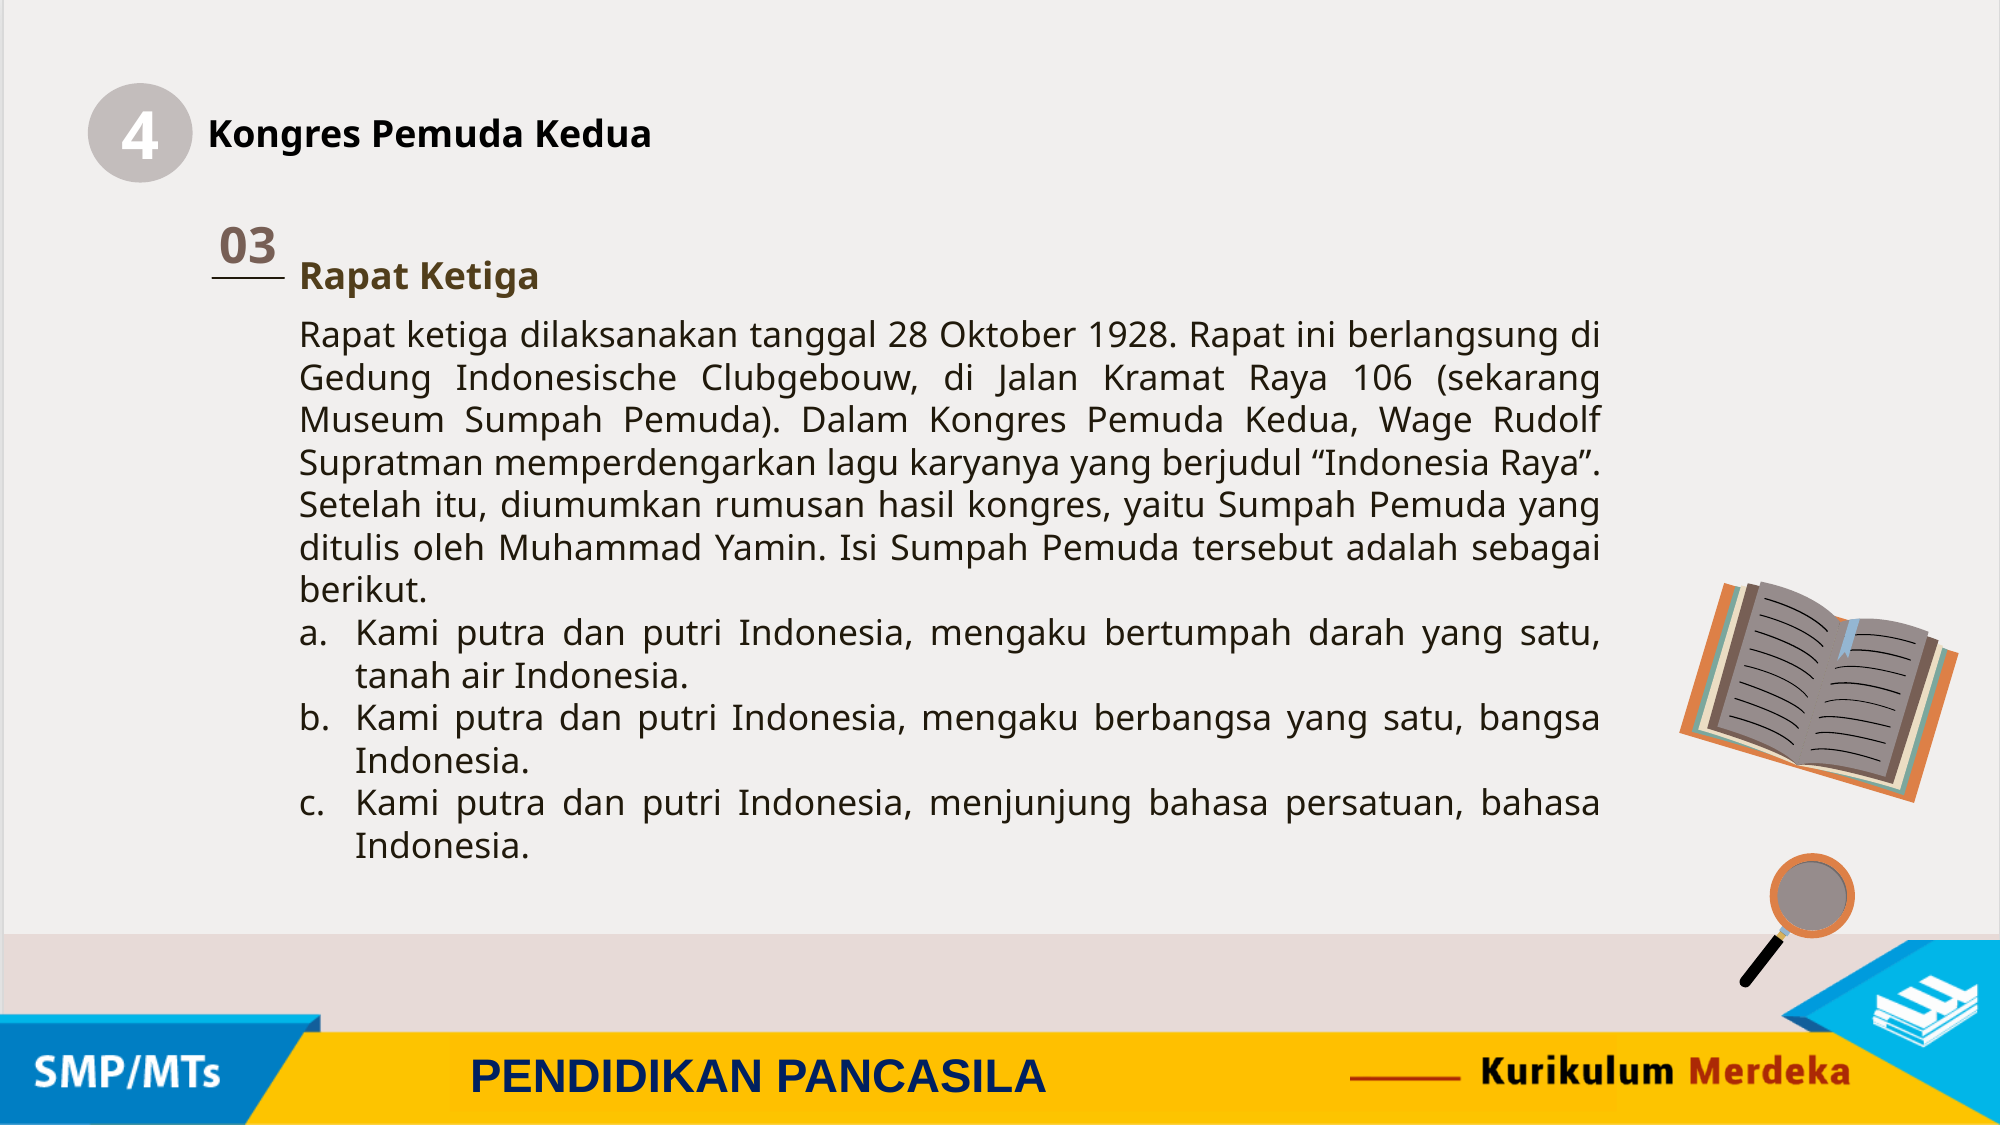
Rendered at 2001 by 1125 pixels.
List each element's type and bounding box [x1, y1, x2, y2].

picture [0, 0, 2000, 940]
text_box [0, 940, 2000, 1125]
text_box [1638, 518, 2000, 988]
